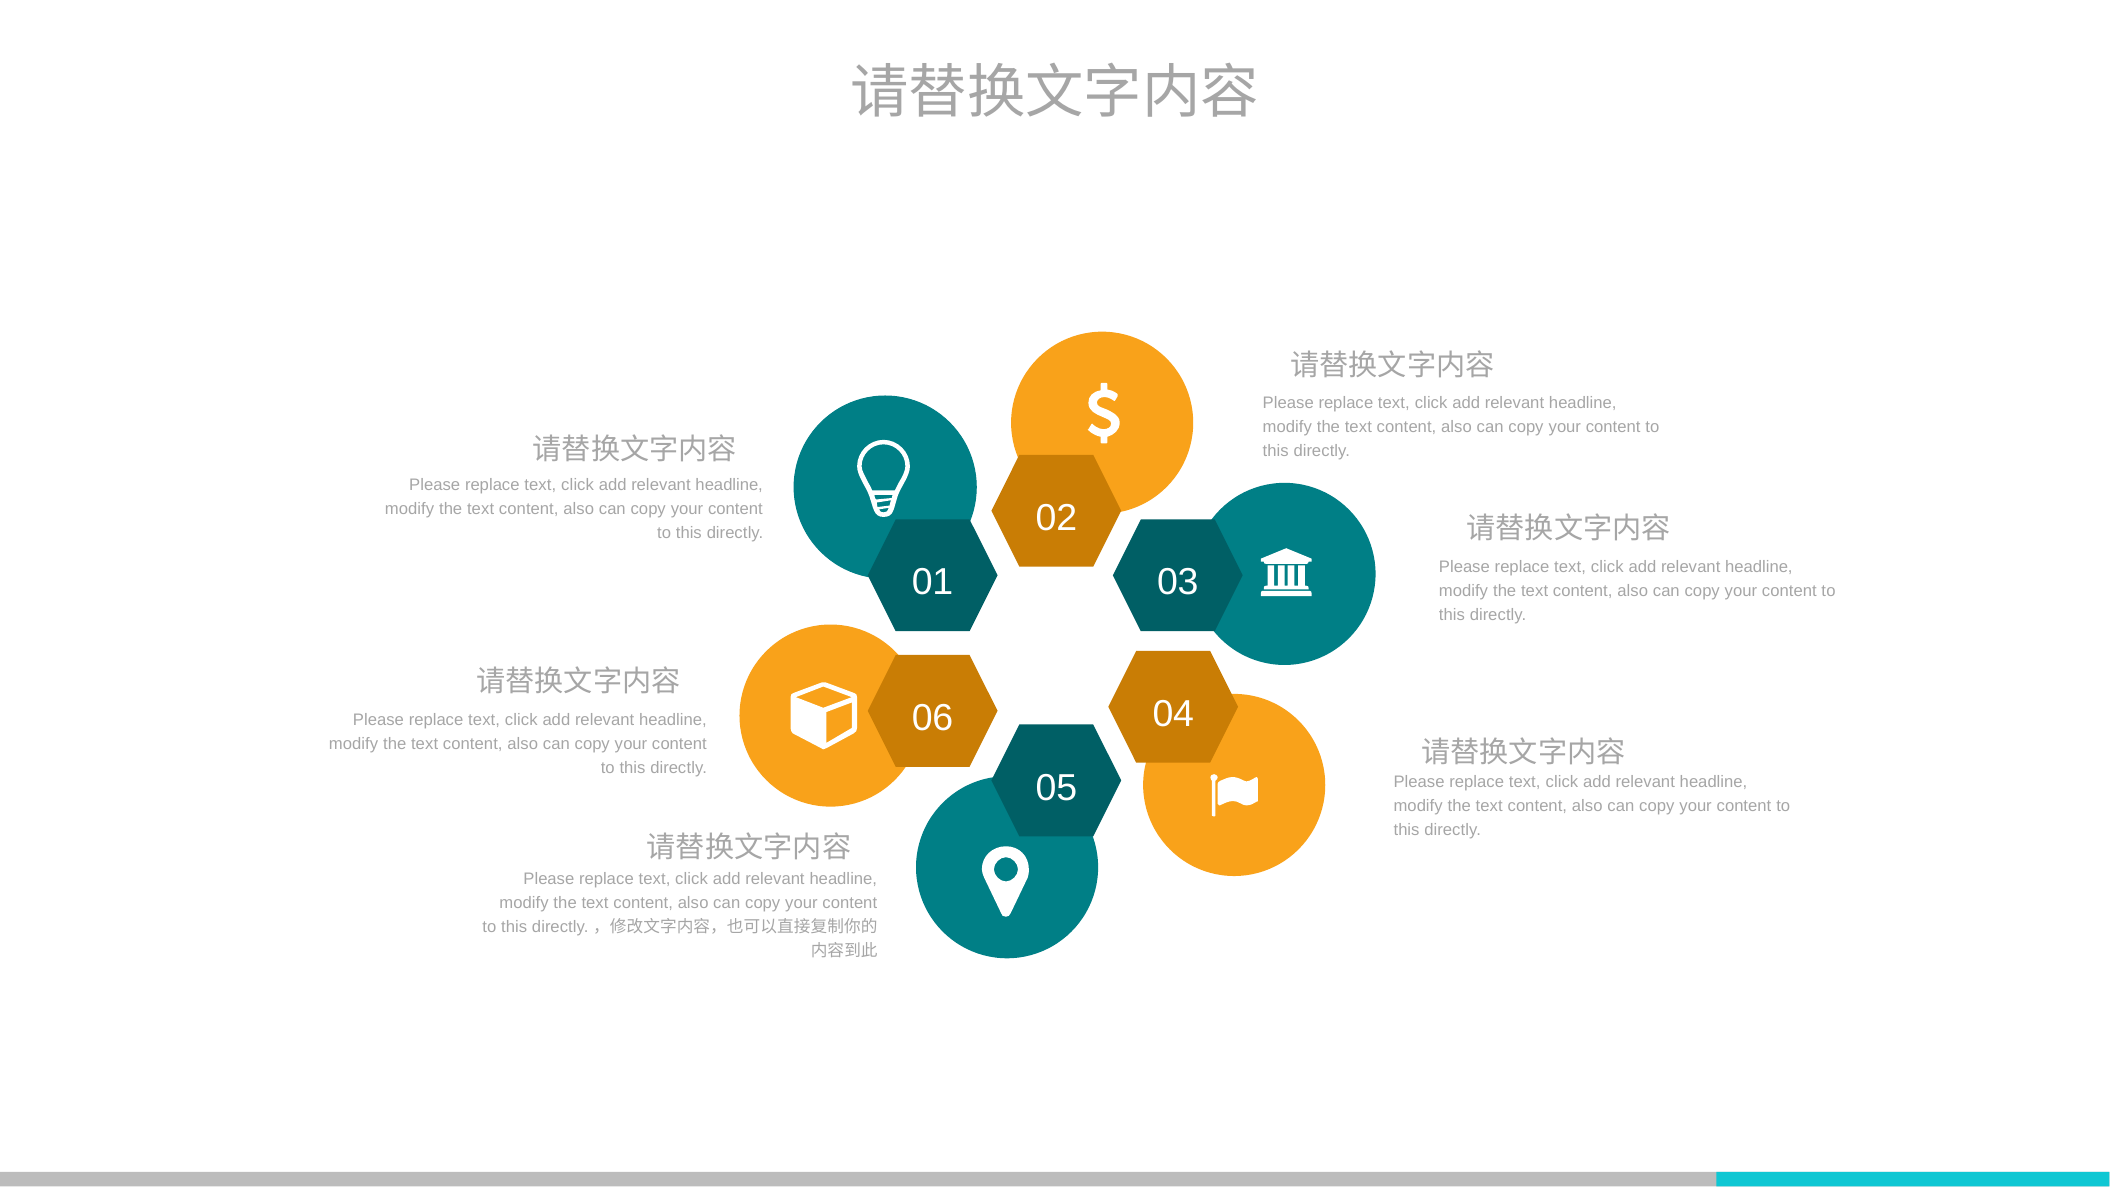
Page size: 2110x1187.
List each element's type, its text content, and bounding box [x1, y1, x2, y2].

text_box 03 [1111, 518, 1244, 633]
text_box 06 [866, 653, 999, 768]
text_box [310, 655, 708, 776]
text_box [915, 777, 1099, 959]
text_box [1260, 548, 1312, 564]
text_box [790, 682, 858, 750]
text_box [1260, 565, 1312, 597]
text_box 05 [990, 723, 1123, 838]
text_box [981, 846, 1029, 917]
text_box [793, 395, 977, 577]
text_box 01 [866, 518, 999, 633]
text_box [1439, 502, 1839, 622]
text_box 02 [990, 453, 1123, 568]
text_box [1217, 777, 1258, 806]
text_box 04 [1107, 649, 1240, 764]
text_box [1087, 382, 1120, 444]
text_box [1393, 726, 1794, 838]
text_box [1211, 482, 1377, 666]
text_box [1142, 693, 1326, 877]
text_box [1210, 774, 1218, 817]
text_box [738, 623, 906, 808]
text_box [480, 821, 878, 962]
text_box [1262, 339, 1663, 459]
text_box [857, 439, 910, 517]
text_box 请替换文字内容 [820, 32, 1289, 124]
text_box [1010, 331, 1194, 513]
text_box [366, 423, 764, 541]
